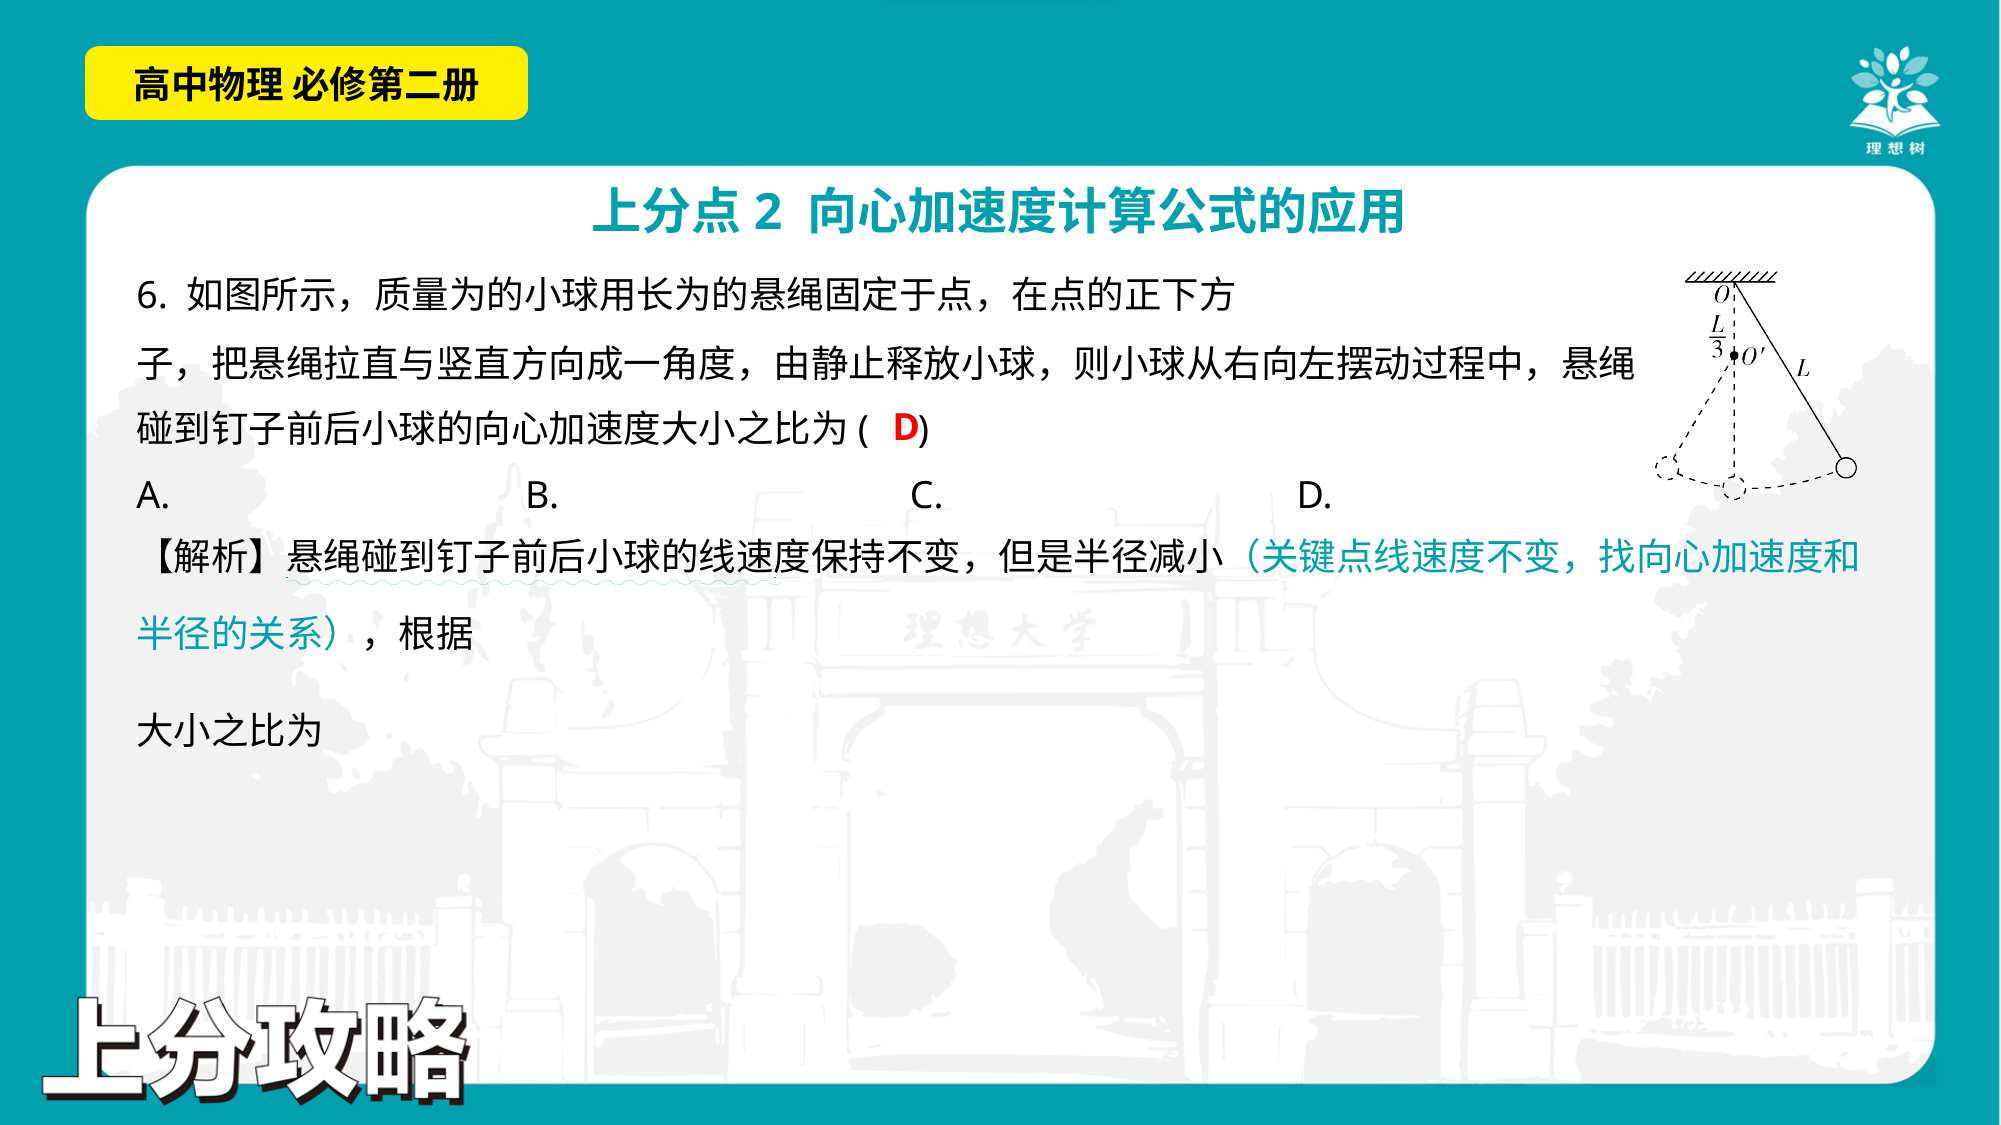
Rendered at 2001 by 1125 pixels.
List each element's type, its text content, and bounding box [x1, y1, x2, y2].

text_box D [879, 382, 934, 441]
picture [0, 0, 2000, 1125]
text_box . . [285, 508, 1225, 579]
